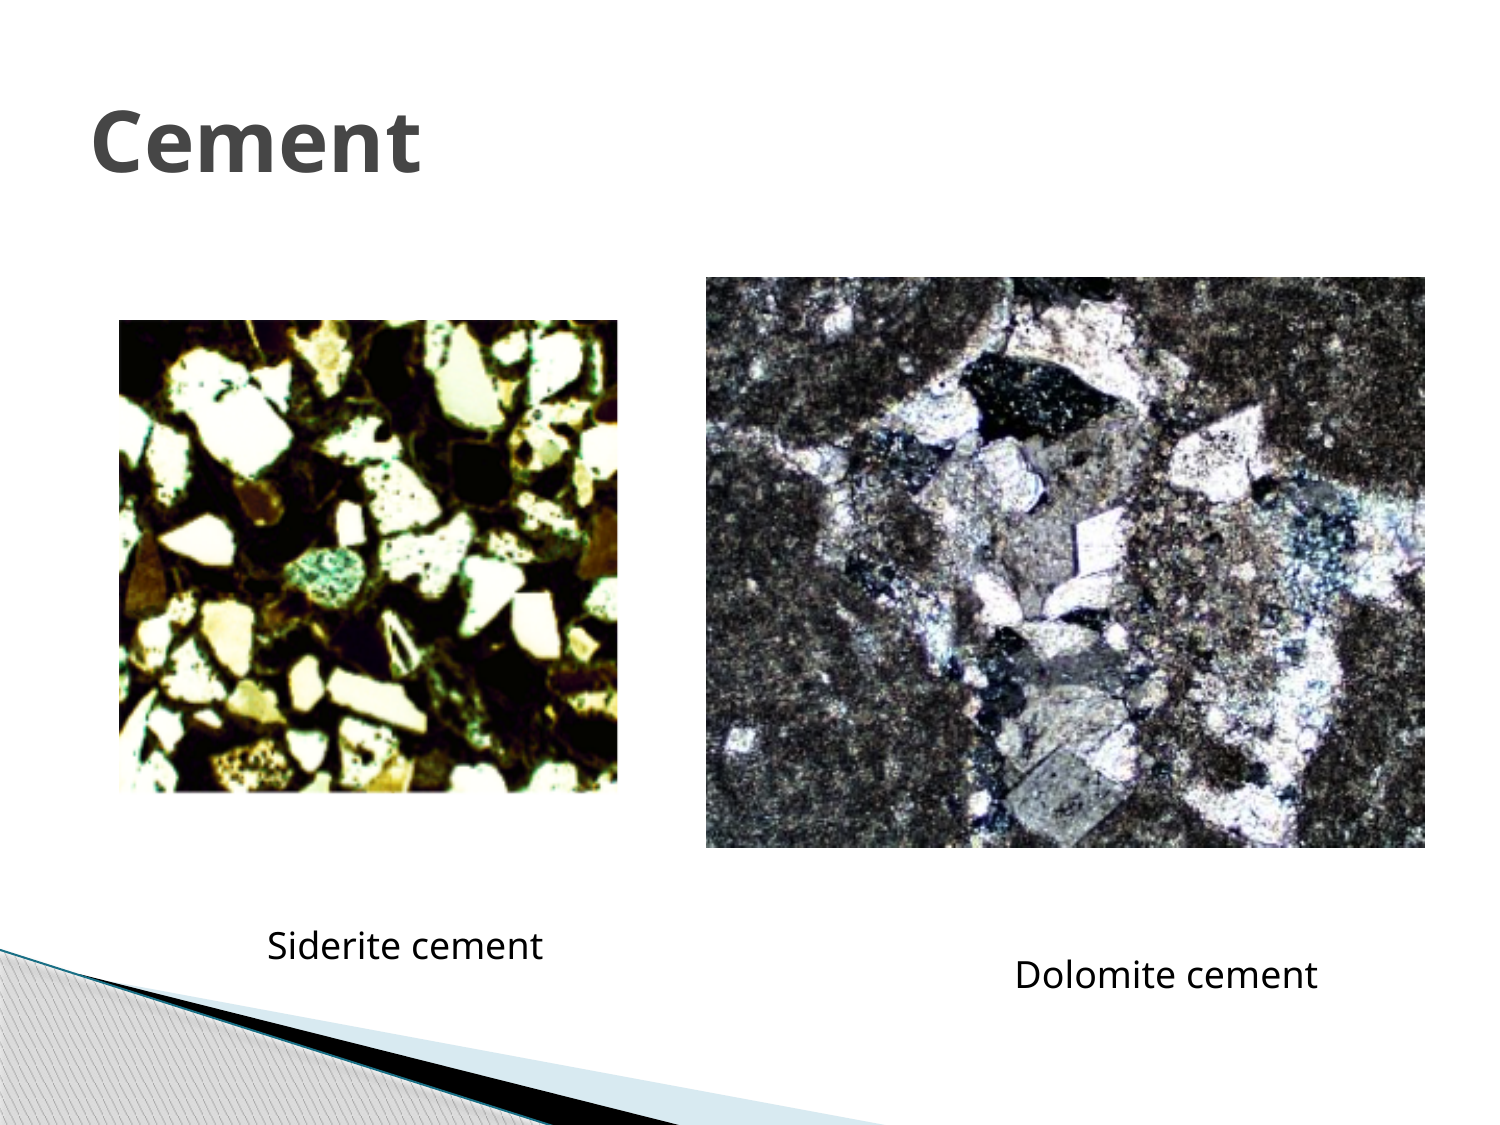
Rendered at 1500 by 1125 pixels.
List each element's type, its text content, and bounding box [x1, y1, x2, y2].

title Cement [75, 45, 1425, 233]
text_box Siderite cement [252, 914, 559, 975]
picture [705, 276, 1426, 849]
text_box Dolomite cement [999, 943, 1334, 1004]
picture [119, 320, 621, 797]
